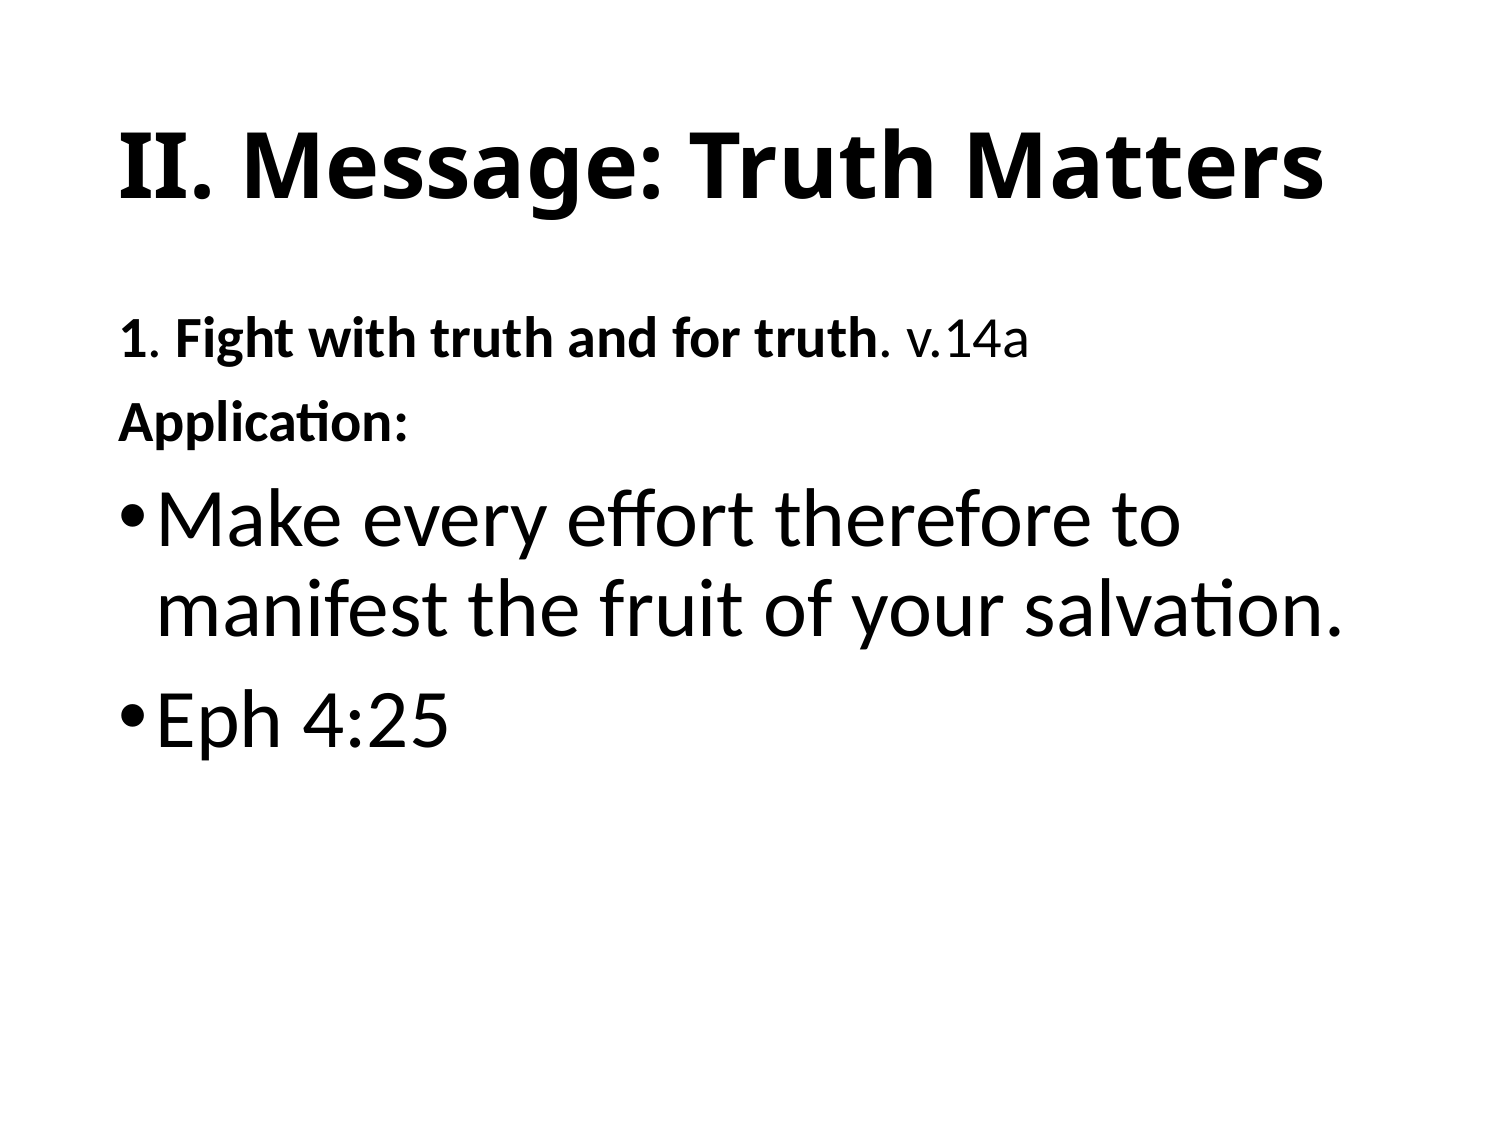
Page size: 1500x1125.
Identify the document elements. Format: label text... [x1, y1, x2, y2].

title II. Message: Truth Matters [103, 59, 1397, 278]
list 1. Fight with truth and for truth. v.14a Application: Make every effort therefore to manifest the fruit of your salvation. Eph 4:25 [103, 299, 1397, 1014]
